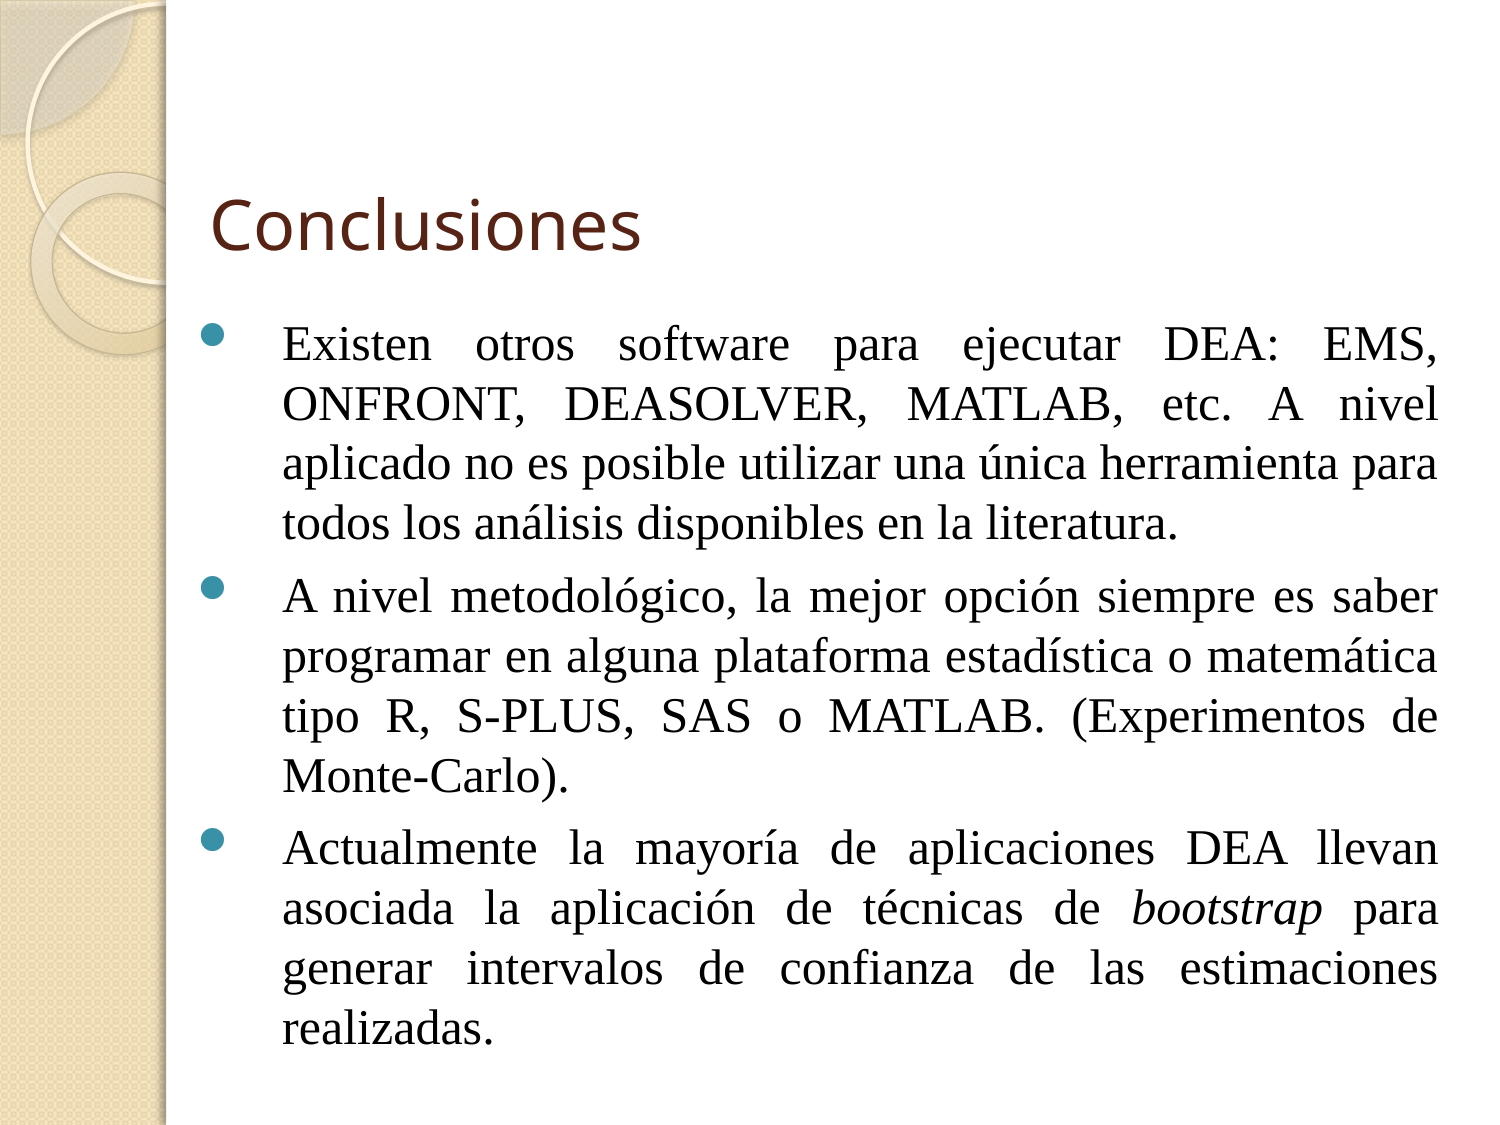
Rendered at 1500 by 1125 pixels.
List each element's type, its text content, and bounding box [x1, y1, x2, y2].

title Conclusiones [194, 172, 1500, 272]
list Existen otros software para ejecutar DEA: EMS, ONFRONT, DEASOLVER, MATLAB, etc. A nivel aplicado no es posible utilizar una única herramienta para todos los análisis disponibles en la literatura. A nivel metodológico, la mejor opción siempre es saber programar en alguna plataforma estadística o matemática tipo R, S-PLUS, SAS o MATLAB. (Experimentos de Monte-Carlo). Actualmente la mayoría de aplicaciones DEA llevan asociada la aplicación de técnicas de bootstrap para generar intervalos de confianza de las estimaciones realizadas. [183, 302, 1455, 1068]
